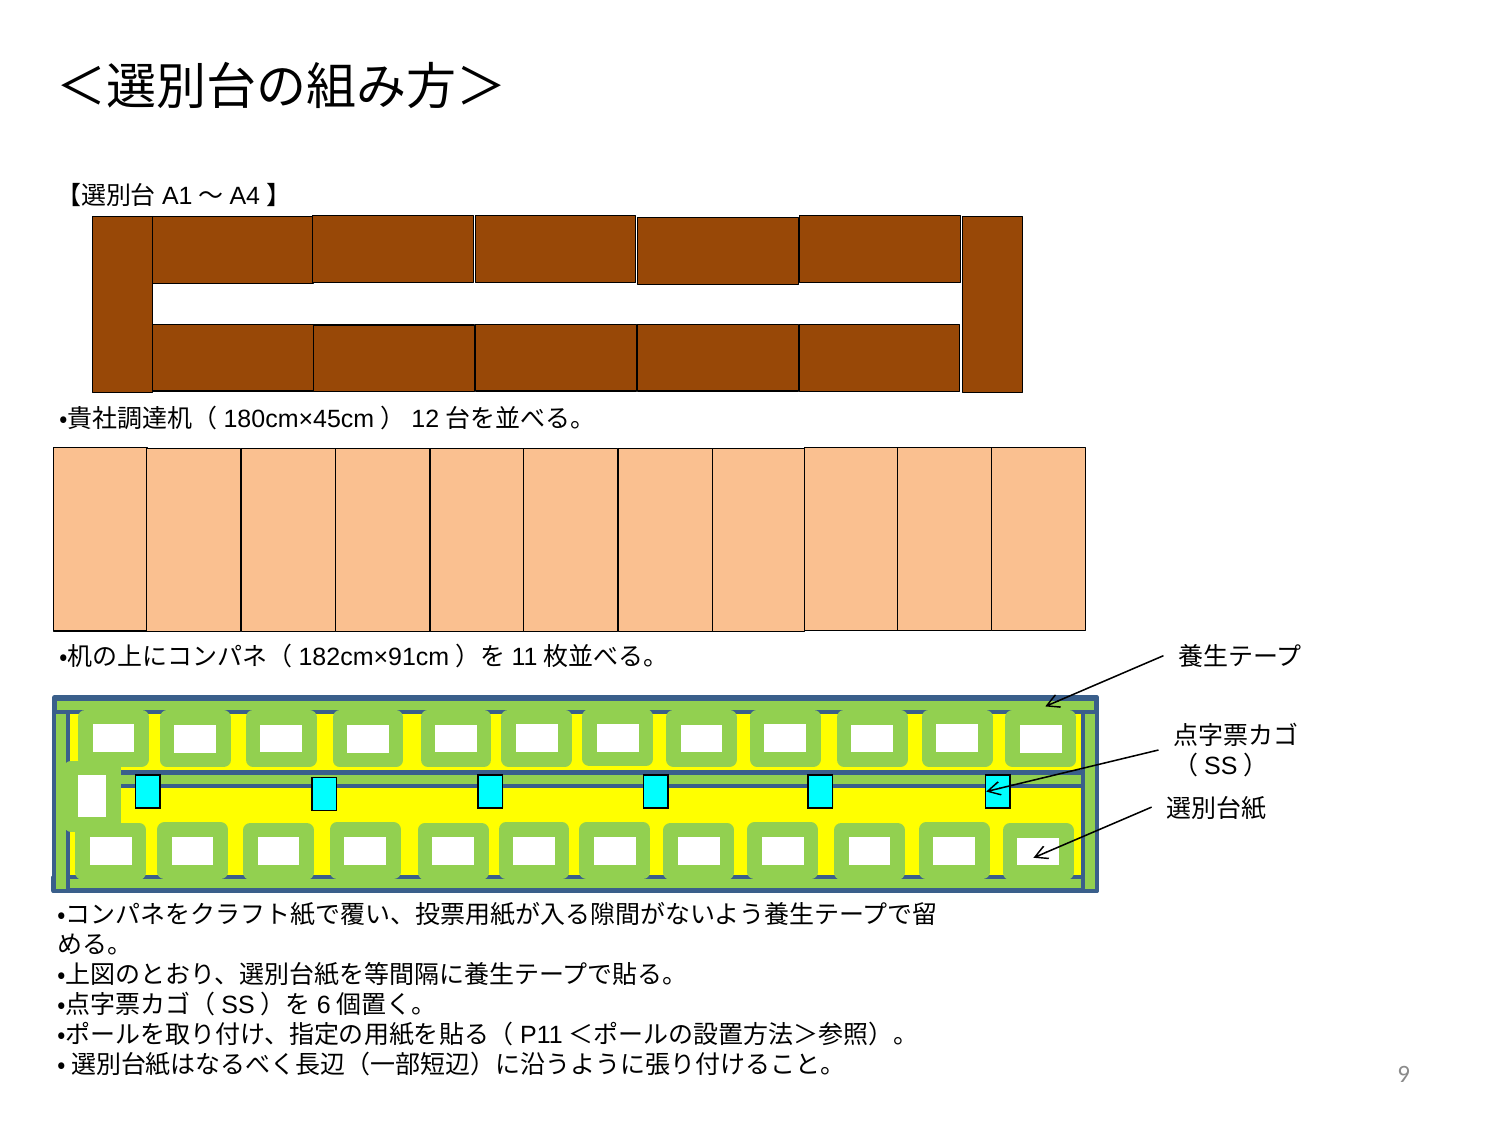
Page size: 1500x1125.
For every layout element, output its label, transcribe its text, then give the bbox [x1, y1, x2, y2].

text_box ・貴社調達机（180cm×45cm）12台を並べる。 [44, 395, 858, 440]
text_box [52, 697, 1098, 892]
slide_number 9 [1074, 1042, 1425, 1103]
text_box 点字票カゴ（SS） [1158, 712, 1365, 788]
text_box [1045, 655, 1164, 707]
text_box 選別台紙 [1151, 788, 1306, 830]
text_box 養生テープ [1163, 633, 1317, 679]
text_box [1033, 807, 1152, 858]
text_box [52, 447, 1086, 632]
text_box ・机の上にコンパネ（182cm×91cm）を11枚並べる。 [44, 633, 858, 679]
text_box ・コンパネをクラフト紙で覆い、投票用紙が入る隙間がないよう養生テープで留める。 ・上図のとおり、選別台紙を等間隔に養生テープで貼る。 ・点字票カゴ（SS）を6個置く。 ・ポールを取り付け、指定の用紙を貼る（P11＜ポールの設置方法＞参照）。 ・ 選別台紙はなるべく長辺（一部短辺）に沿うように張り付けること。 [42, 891, 955, 1087]
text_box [985, 735, 1159, 792]
text_box 【選別台A1～A4】 [41, 172, 325, 218]
title ＜選別台の組み方＞ [41, 50, 1447, 120]
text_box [91, 215, 1023, 393]
